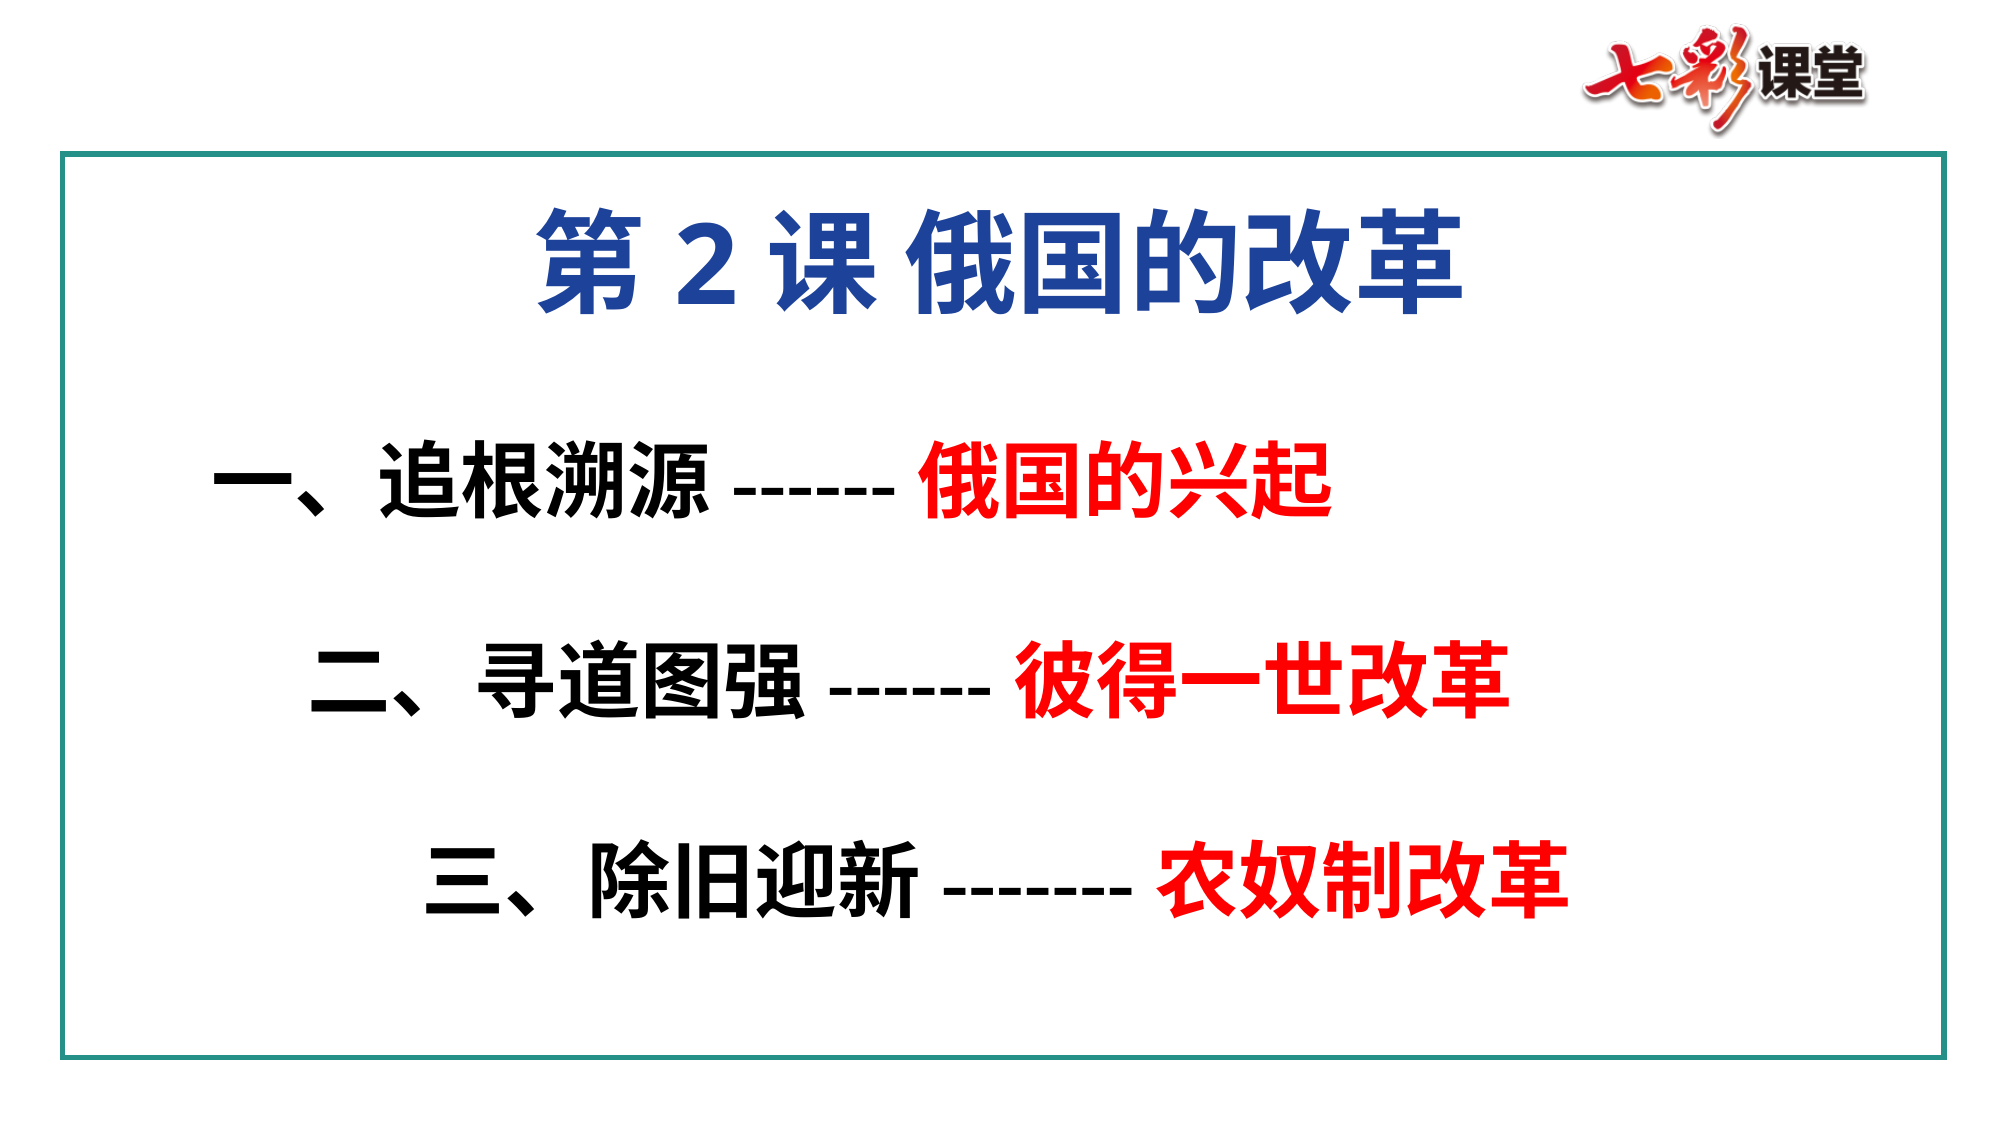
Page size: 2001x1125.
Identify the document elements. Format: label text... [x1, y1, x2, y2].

text_box 一、追根溯源------俄国的兴起 二、寻道图强------彼得一世改革 三、除旧迎新-------农奴制改革 [196, 420, 1827, 936]
picture [1578, 19, 1874, 139]
text_box 第2课 俄国的改革 [517, 184, 1482, 335]
